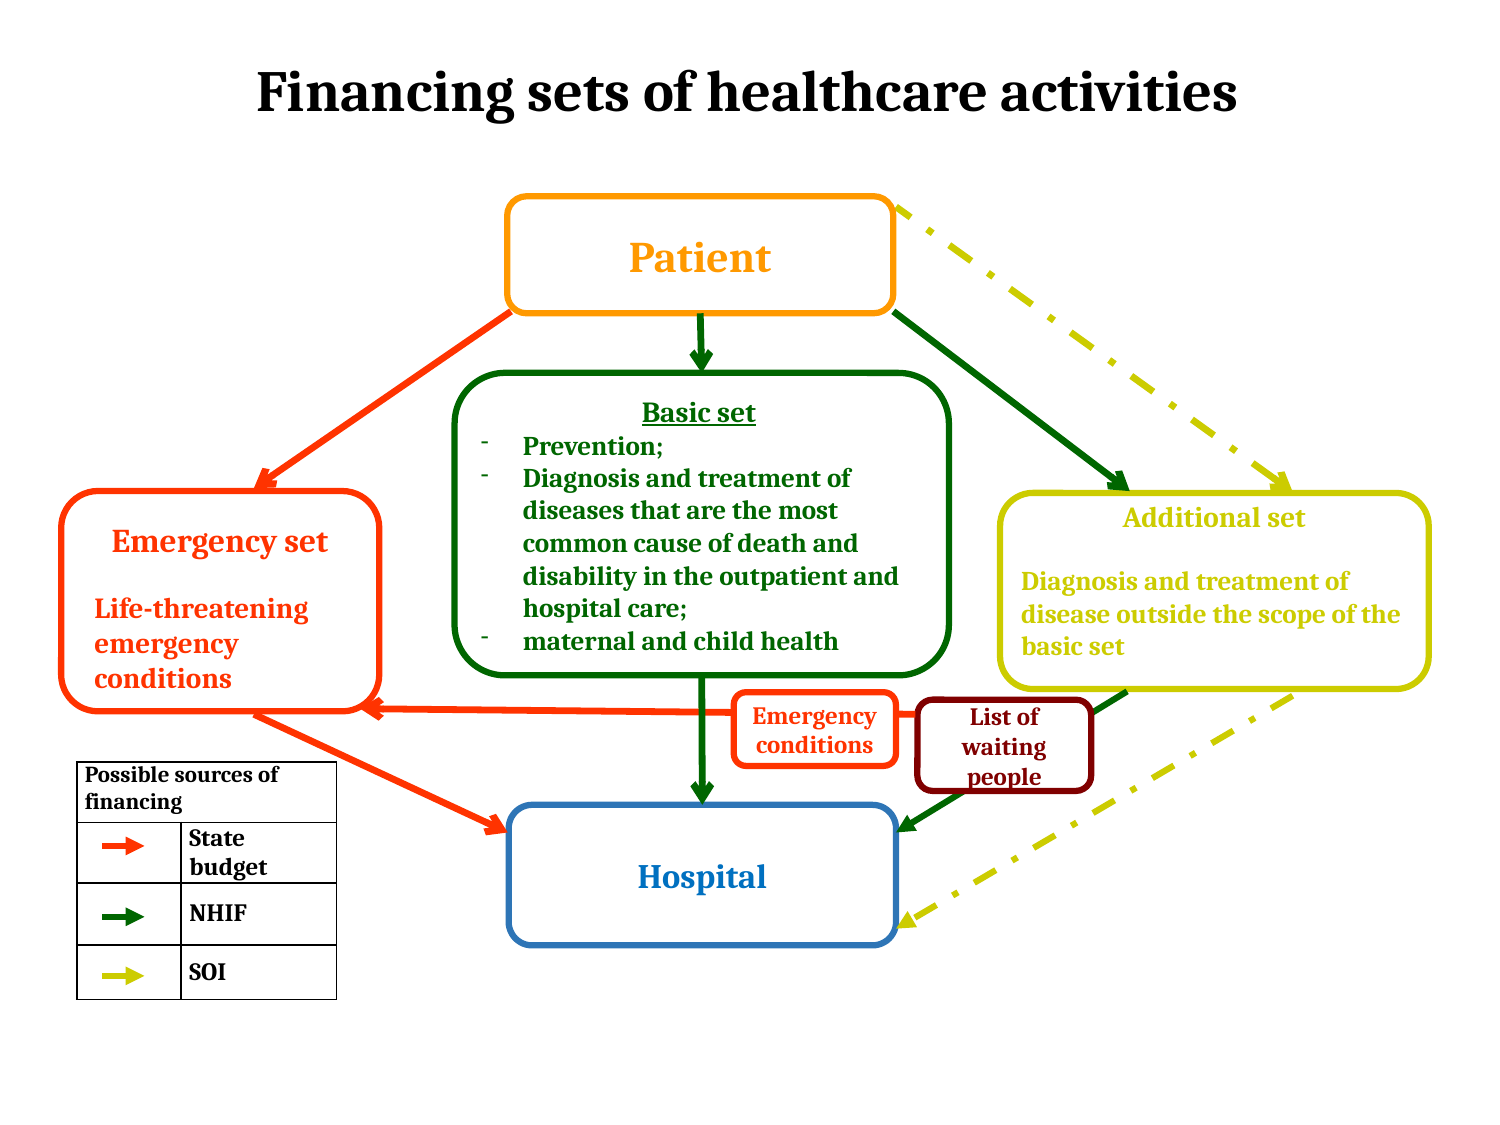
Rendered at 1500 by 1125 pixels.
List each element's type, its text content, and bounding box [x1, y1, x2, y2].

table_cell [78, 946, 180, 999]
table_cell SOI [182, 946, 336, 999]
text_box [61, 196, 1429, 946]
text_box Financing sets of healthcare activities [76, 30, 1419, 146]
